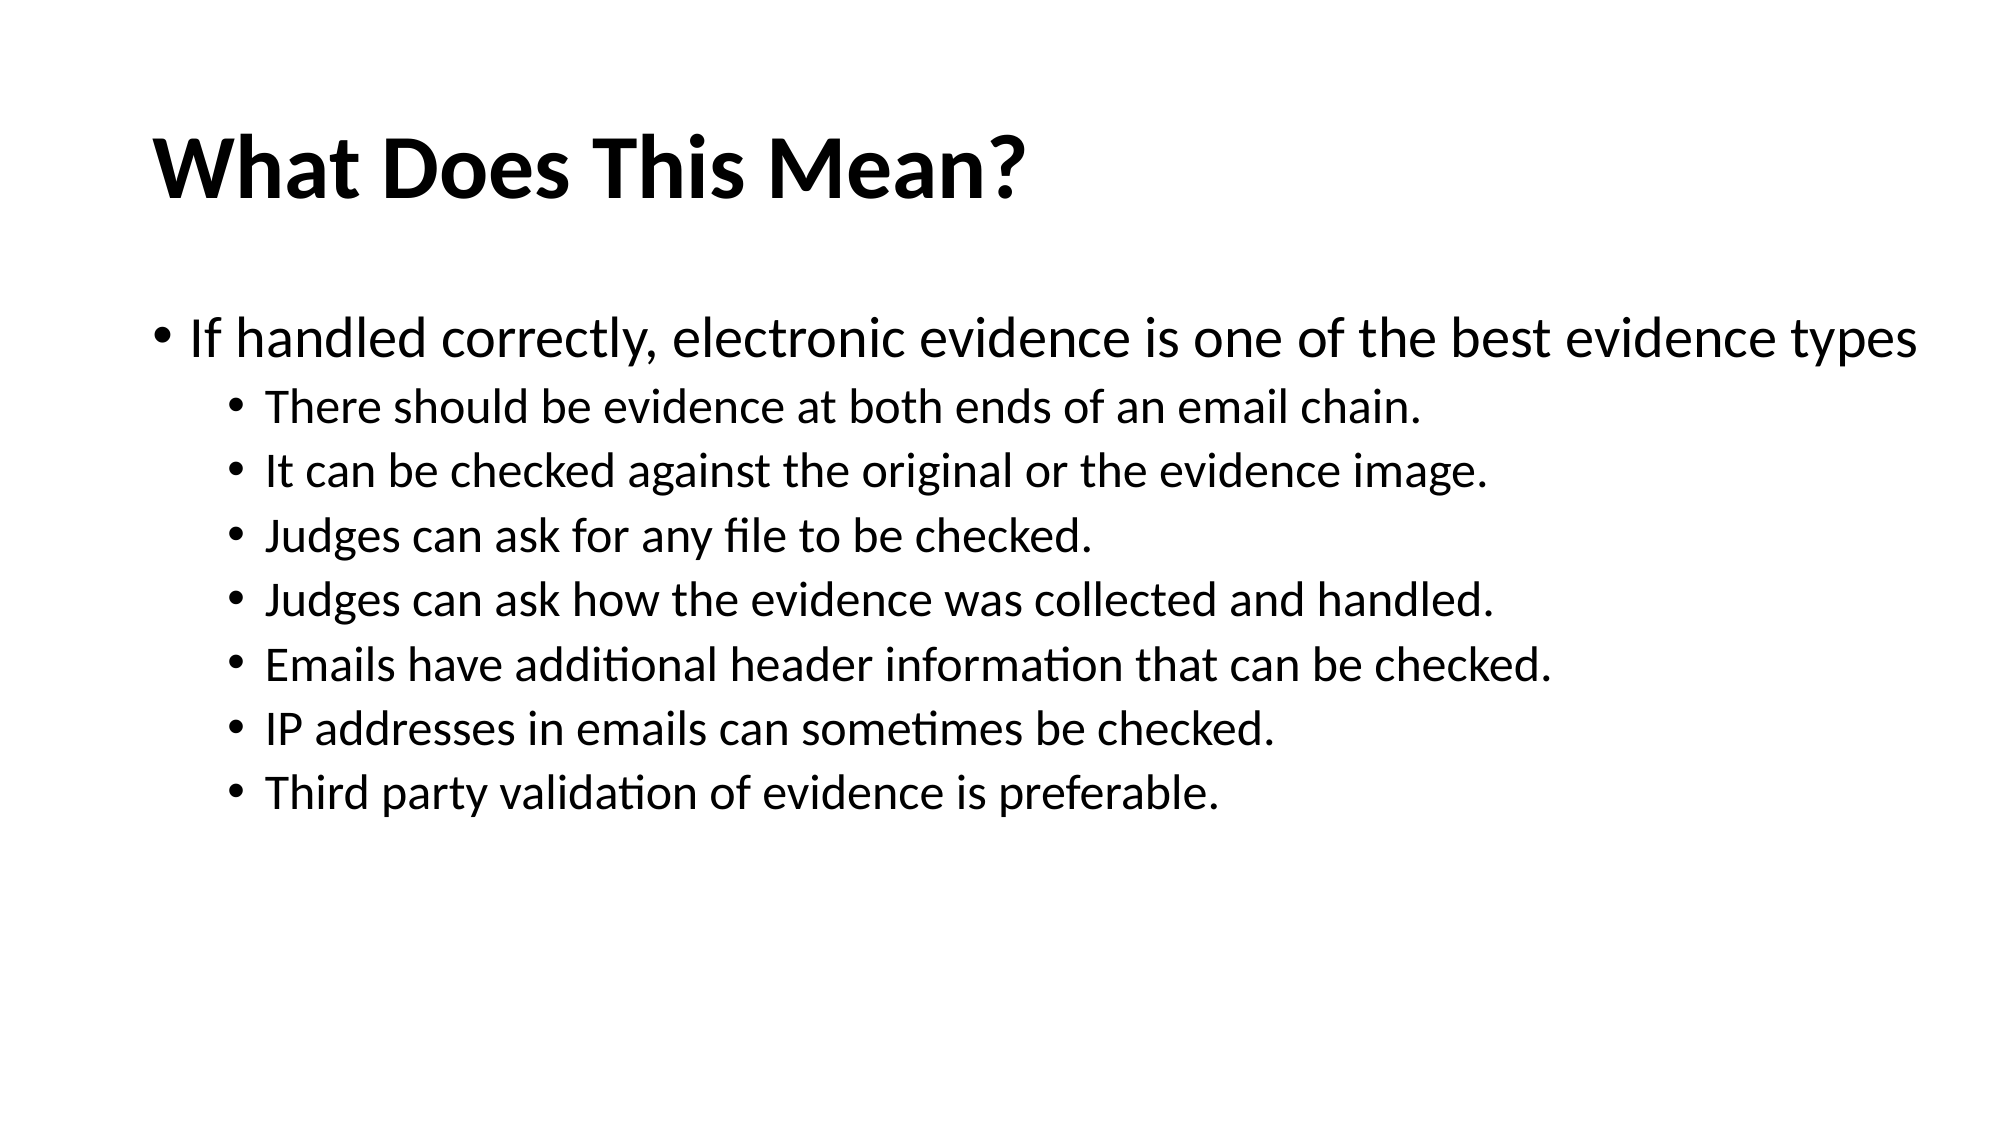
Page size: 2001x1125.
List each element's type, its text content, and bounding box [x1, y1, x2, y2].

title What Does This Mean? [137, 59, 1863, 278]
list If handled correctly, electronic evidence is one of the best evidence types There should be evidence at both ends of an email chain. It can be checked against the original or the evidence image. Judges can ask for any file to be checked. Judges can ask how the evidence was collected and handled. Emails have additional header information that can be checked. IP addresses in emails can sometimes be checked. Third party validation of evidence is preferable. [137, 299, 2000, 1014]
